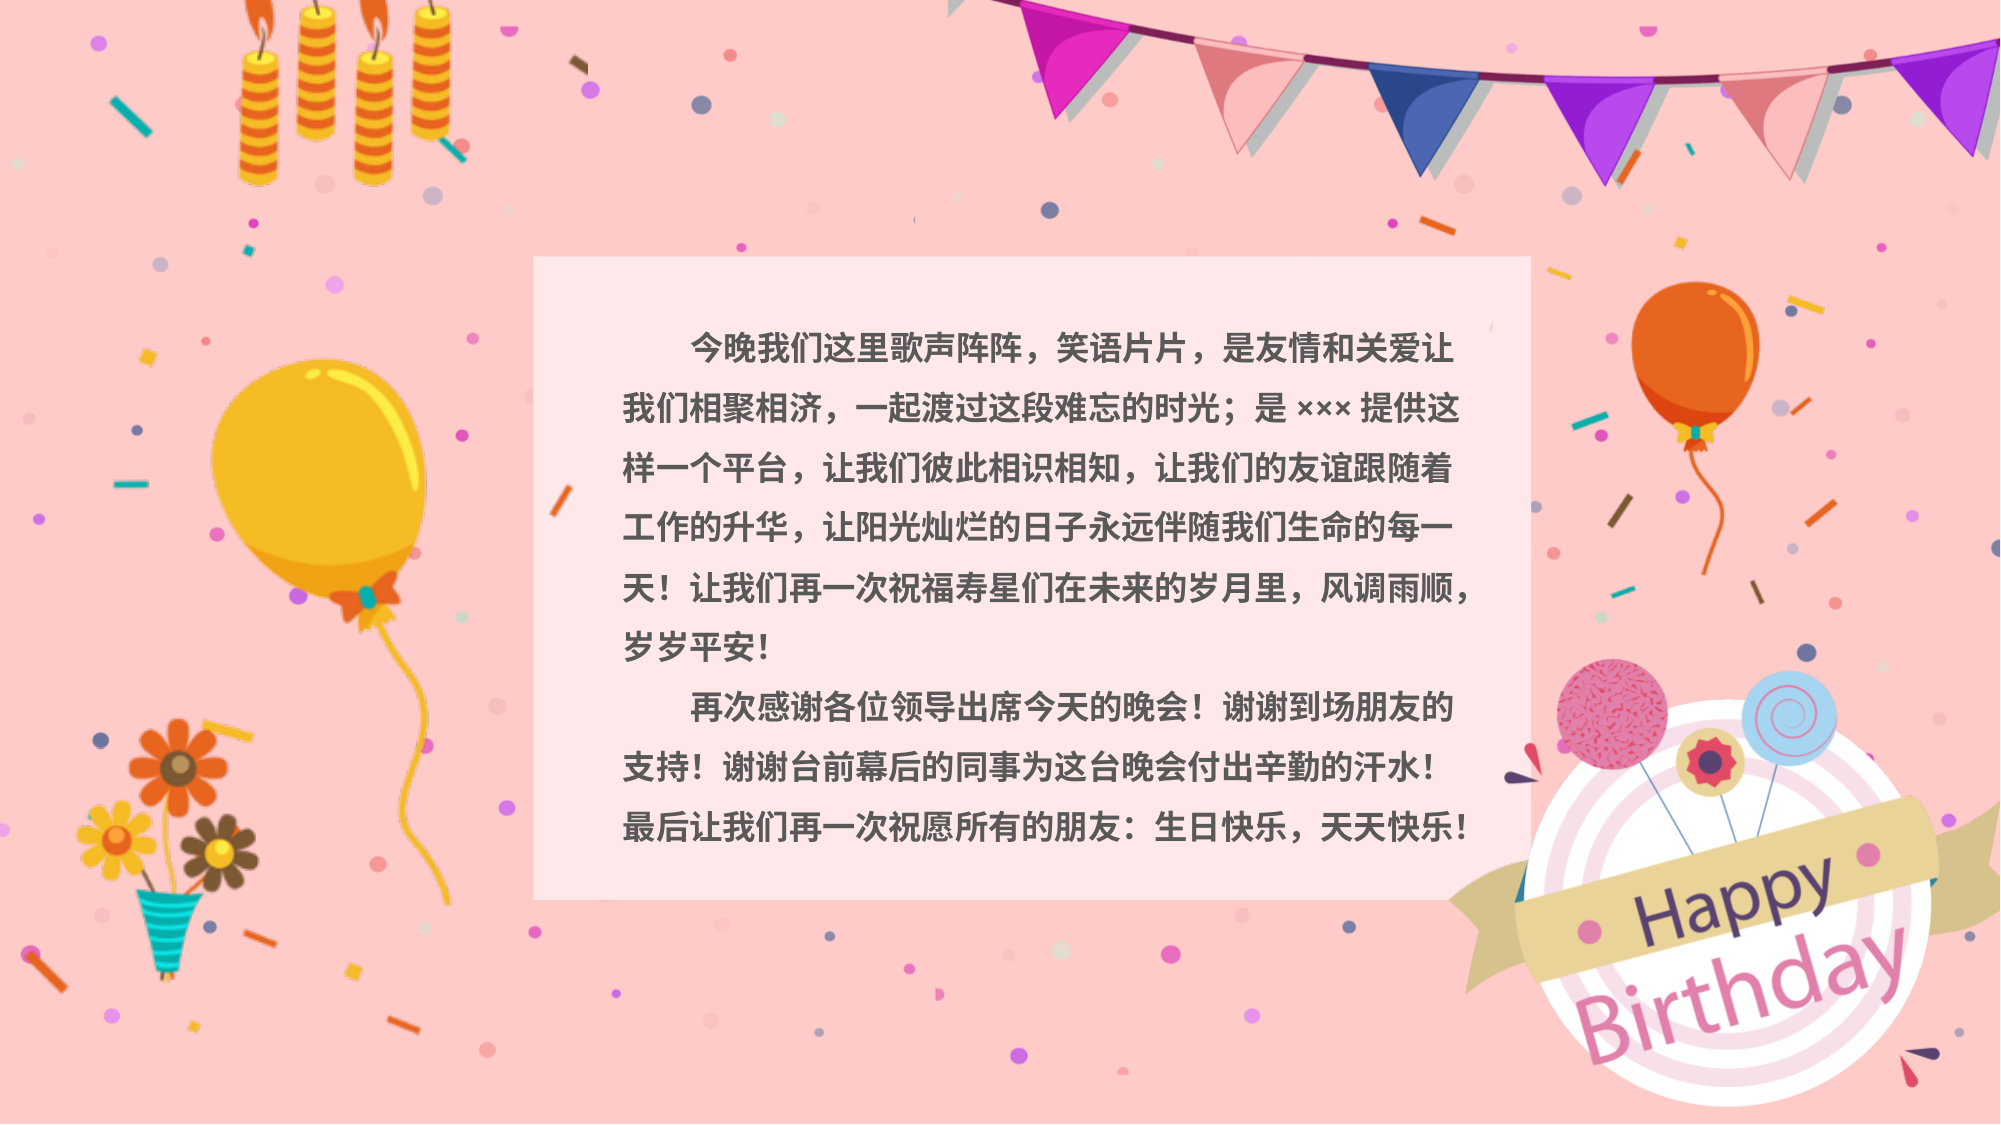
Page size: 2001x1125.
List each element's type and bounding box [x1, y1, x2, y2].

text_box [588, 255, 1417, 901]
text_box [608, 299, 1417, 861]
picture [0, 0, 2001, 1124]
